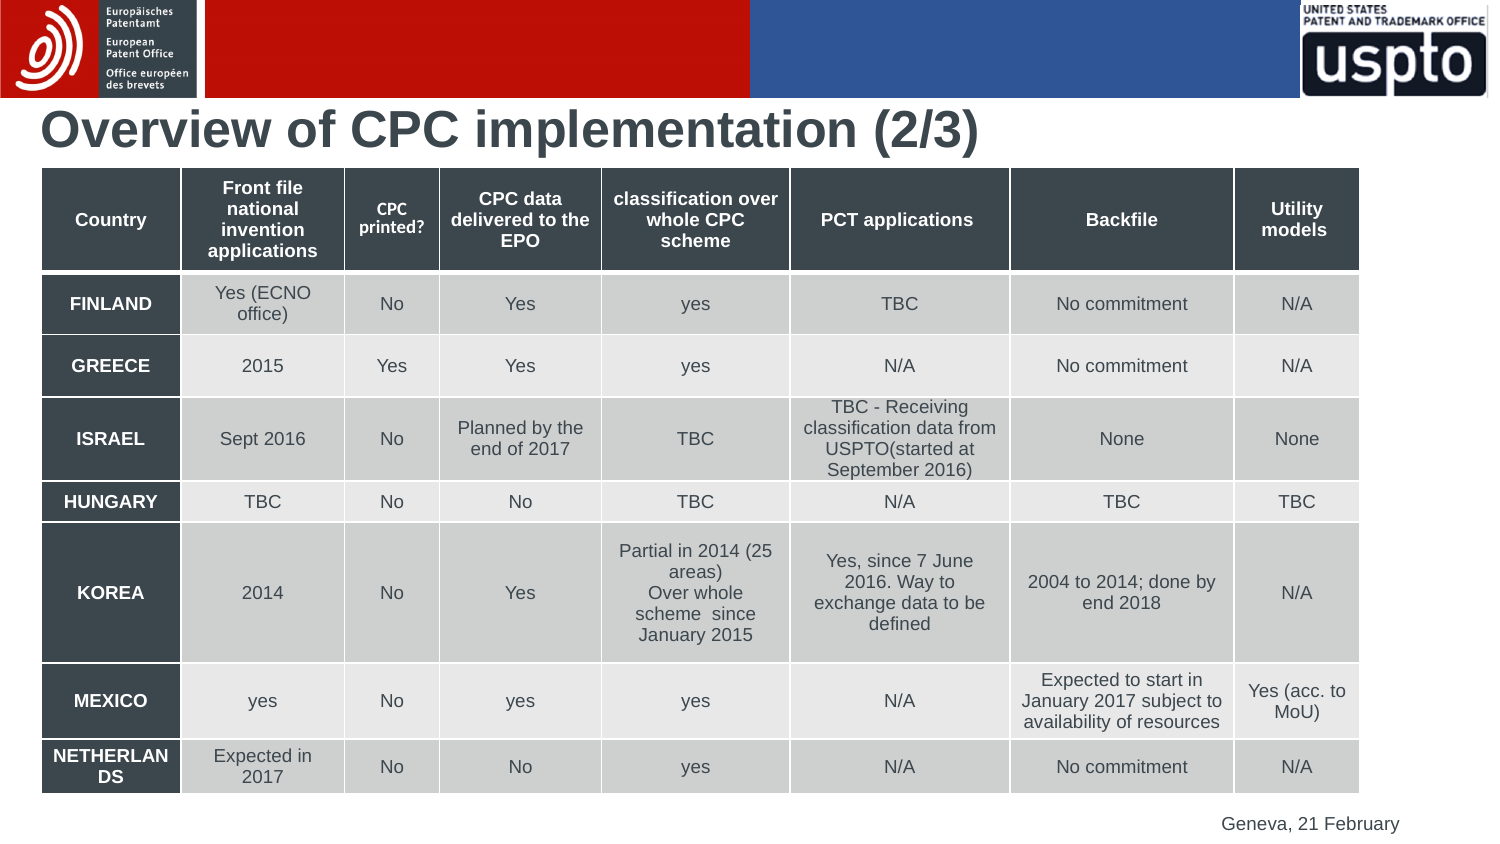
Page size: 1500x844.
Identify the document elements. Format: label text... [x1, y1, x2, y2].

table_cell KOREA [42, 523, 180, 662]
table_cell No [440, 740, 601, 793]
table_cell No commitment [1011, 275, 1233, 334]
table_cell Yes [345, 335, 439, 396]
table_cell HUNGARY [42, 482, 180, 521]
table_cell N/A [791, 740, 1009, 793]
table_cell Yes [440, 275, 601, 334]
table_cell Yes (acc. to MoU) [1235, 664, 1359, 738]
table_header Utility models [1235, 168, 1359, 270]
table_cell TBC [1011, 482, 1233, 521]
table_header classification over whole CPC scheme [602, 168, 789, 270]
table_cell TBC [602, 482, 789, 521]
table_cell N/A [1235, 740, 1359, 793]
table_cell Yes [440, 523, 601, 662]
table_cell No commitment [1011, 740, 1233, 793]
table_cell yes [602, 740, 789, 793]
table_cell N/A [1235, 523, 1359, 662]
table_cell No [440, 482, 601, 521]
list Geneva, 21 February 2017 [1180, 776, 1400, 837]
table_cell GREECE [42, 335, 180, 396]
table_cell yes [182, 664, 344, 738]
table_cell Expected to start in January 2017 subject to availability of resources [1011, 664, 1233, 738]
table_cell TBC - Receiving classification data from USPTO(started at September 2016) [791, 398, 1009, 480]
table_cell None [1011, 398, 1233, 480]
table_cell Yes [440, 335, 601, 396]
table_cell yes [602, 275, 789, 334]
table_cell N/A [791, 482, 1009, 521]
table_cell No [345, 664, 439, 738]
table_cell 2014 [182, 523, 344, 662]
table_cell N/A [791, 664, 1009, 738]
table_cell No [345, 275, 439, 334]
picture [0, 0, 1489, 98]
table_cell ISRAEL [42, 398, 180, 480]
table_cell TBC [182, 482, 344, 521]
table_cell Sept 2016 [182, 398, 344, 480]
table_cell N/A [1235, 335, 1359, 396]
table_header CPC data delivered to the EPO [440, 168, 601, 270]
table_cell No commitment [1011, 335, 1233, 396]
table_cell NETHERLANDS [42, 740, 180, 793]
table_cell None [1235, 398, 1359, 480]
table_cell No [345, 523, 439, 662]
table_cell yes [440, 664, 601, 738]
table_cell Yes, since 7 June 2016. Way to exchange data to be defined [791, 523, 1009, 662]
table_cell No [345, 482, 439, 521]
table_cell 2004 to 2014; done by end 2018 [1011, 523, 1233, 662]
table_cell No [345, 398, 439, 480]
table_cell Partial in 2014 (25 areas) Over whole scheme since January 2015 [602, 523, 789, 662]
table_header Front file national invention applications [182, 168, 344, 270]
table_header CPC printed? [345, 168, 439, 270]
table_cell No [345, 740, 439, 793]
table_cell TBC [602, 398, 789, 480]
table_cell TBC [791, 275, 1009, 334]
table_cell yes [602, 335, 789, 396]
table_cell yes [602, 664, 789, 738]
table_cell Planned by the end of 2017 [440, 398, 601, 480]
table_cell FINLAND [42, 275, 180, 334]
table_cell N/A [791, 335, 1009, 396]
table_cell Yes (ECNO office) [182, 275, 344, 334]
table_cell TBC [1235, 482, 1359, 521]
table_cell MEXICO [42, 664, 180, 738]
text_box Overview of CPC implementation (2/3) [40, 30, 1459, 158]
table_cell N/A [1235, 275, 1359, 334]
table_header Backfile [1011, 168, 1233, 270]
table_cell Expected in 2017 [182, 740, 344, 793]
table_header PCT applications [791, 168, 1009, 270]
table_cell 2015 [182, 335, 344, 396]
table_header Country [42, 168, 180, 270]
